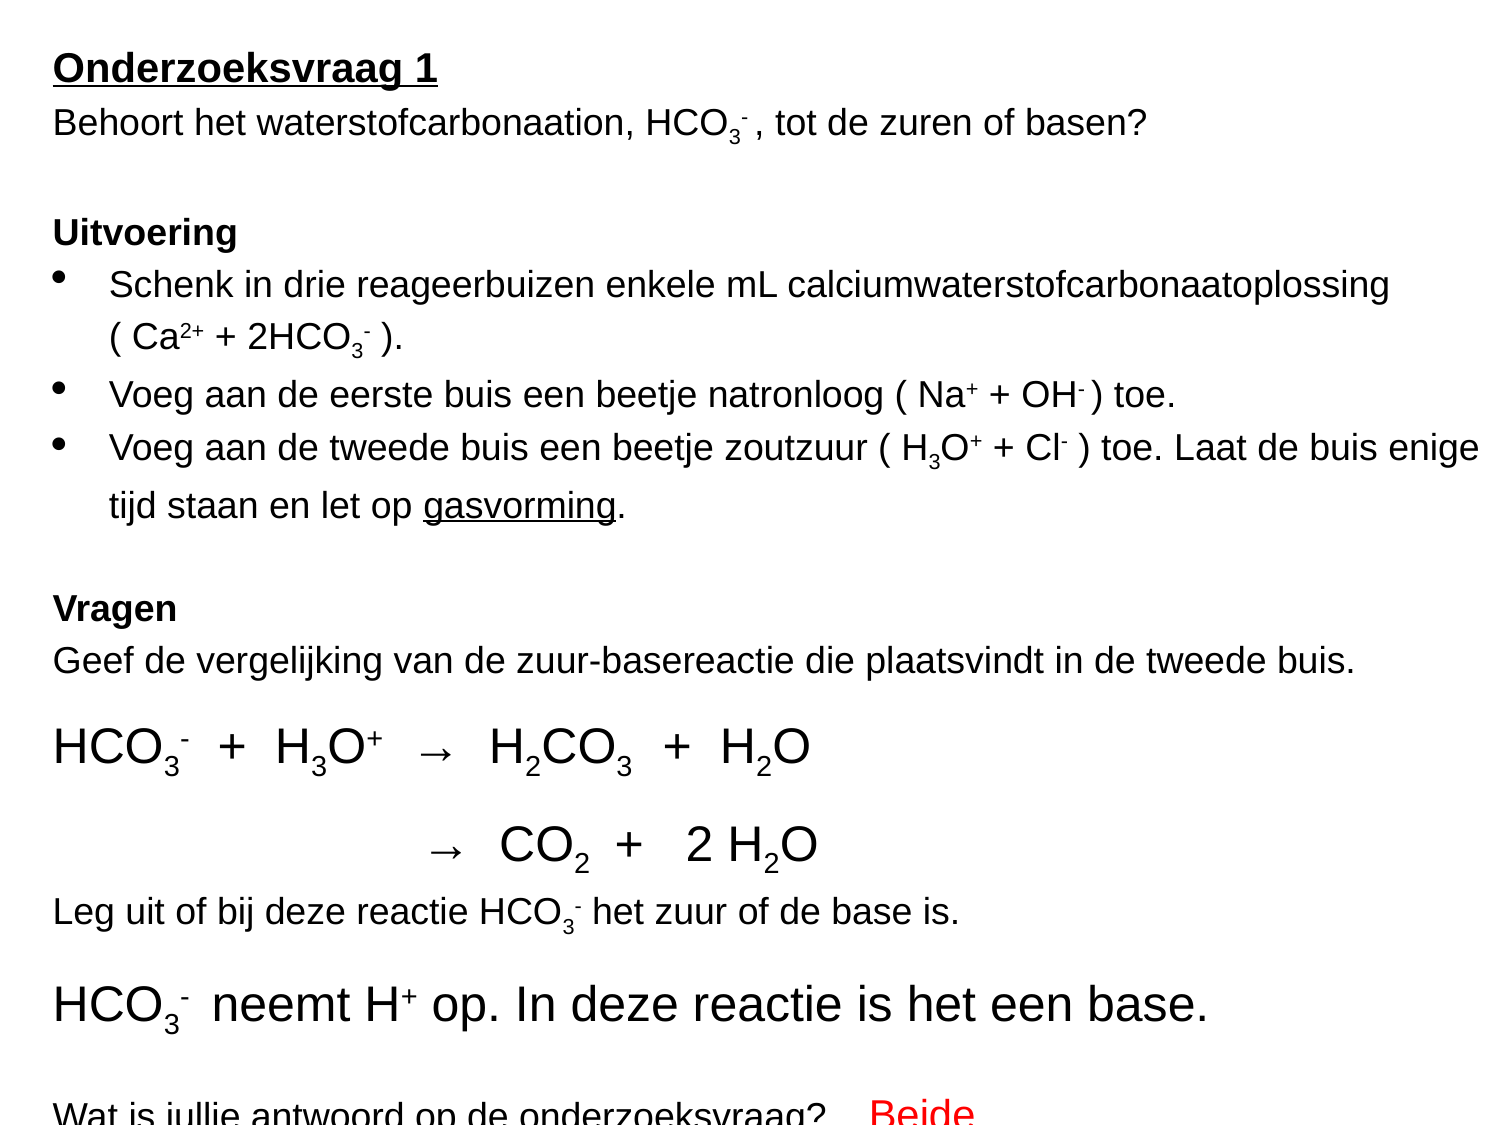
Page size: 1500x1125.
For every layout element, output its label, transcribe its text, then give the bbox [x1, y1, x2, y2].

text_box Onderzoeksvraag 1 Behoort het waterstofcarbonaation, HCO3- , tot de zuren of basen? Uitvoering Schenk in drie reageerbuizen enkele mL calciumwaterstofcarbonaatoplossing ( Ca2+ + 2HCO3- ). Voeg aan de eerste buis een beetje natronloog ( Na+ + OH- ) toe. Voeg aan de tweede buis een beetje zoutzuur ( H3O+ + Cl- ) toe. Laat de buis enige tijd staan en let op gasvorming. Vragen Geef de vergelijking van de zuur-basereactie die plaatsvindt in de tweede buis. HCO3- + H3O+ → H2CO3 + H2O → CO2 + 2 H2O Leg uit of bij deze reactie HCO3- het zuur of de base is. HCO3- neemt H+ op. In deze reactie is het een base. Wat is jullie antwoord op de onderzoeksvraag? Beide [37, 25, 1500, 1125]
